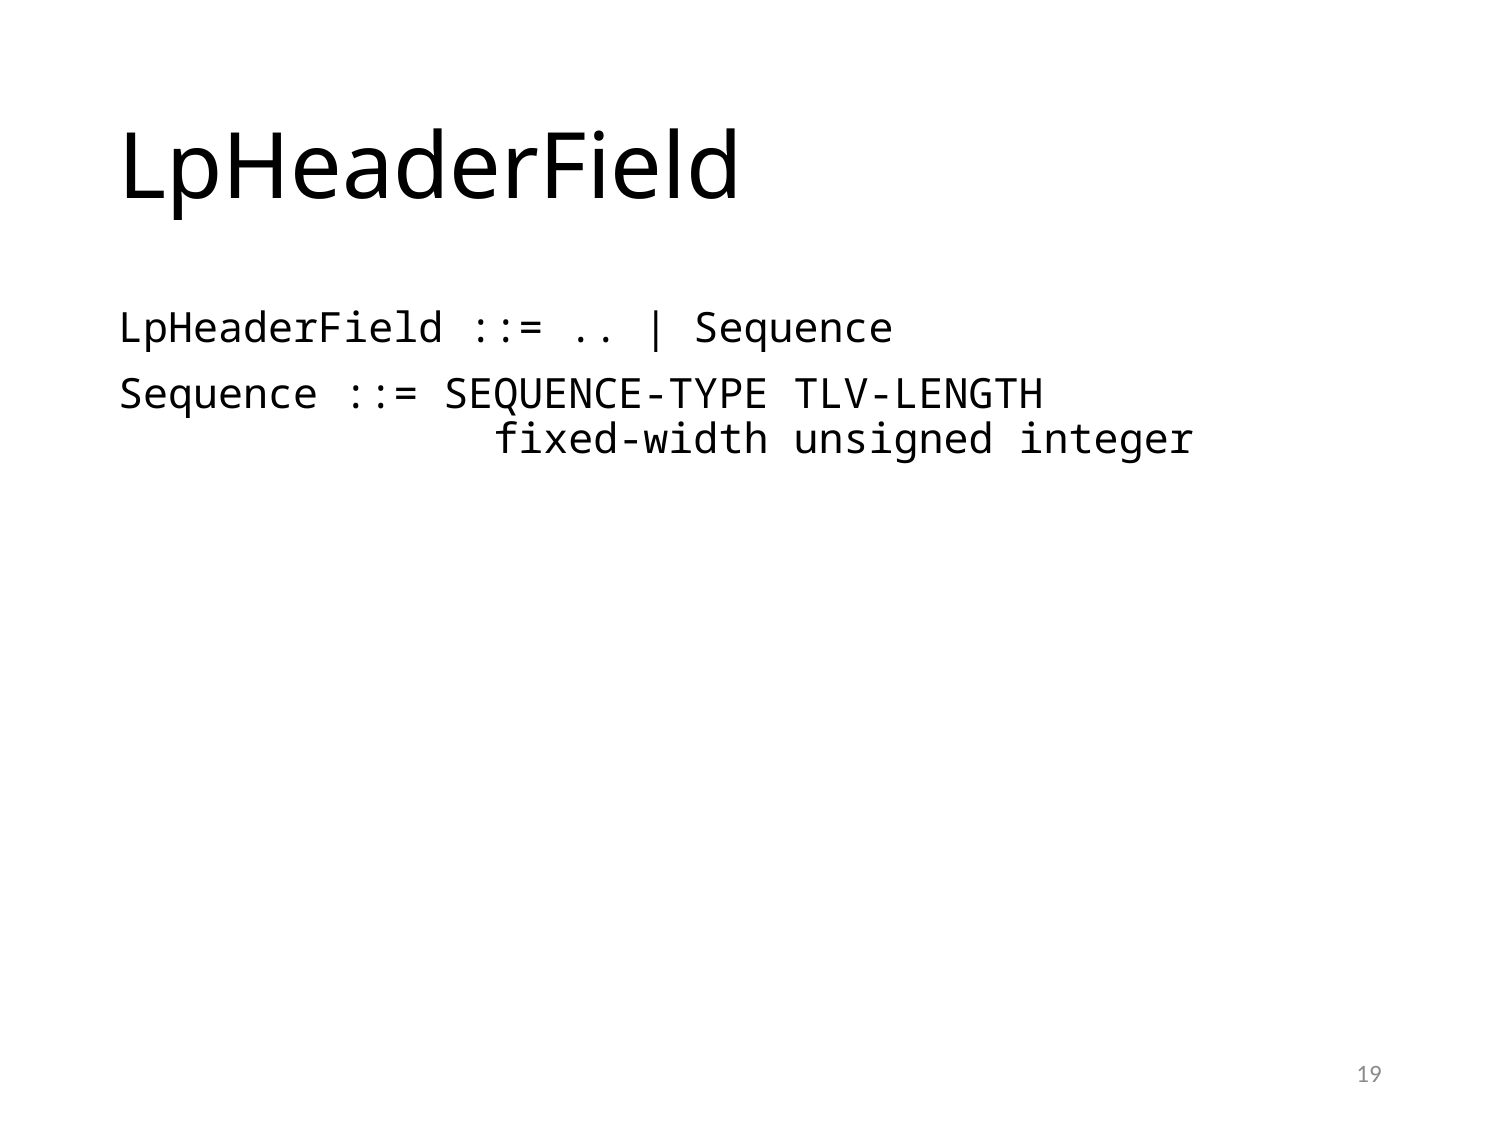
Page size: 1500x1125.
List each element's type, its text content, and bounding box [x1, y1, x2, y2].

slide_number 19 [1059, 1042, 1397, 1103]
list LpHeaderField ::= .. | Sequence Sequence ::= SEQUENCE-TYPE TLV-LENGTH fixed-width unsigned integer [103, 299, 1397, 1014]
title LpHeaderField [103, 59, 1397, 278]
